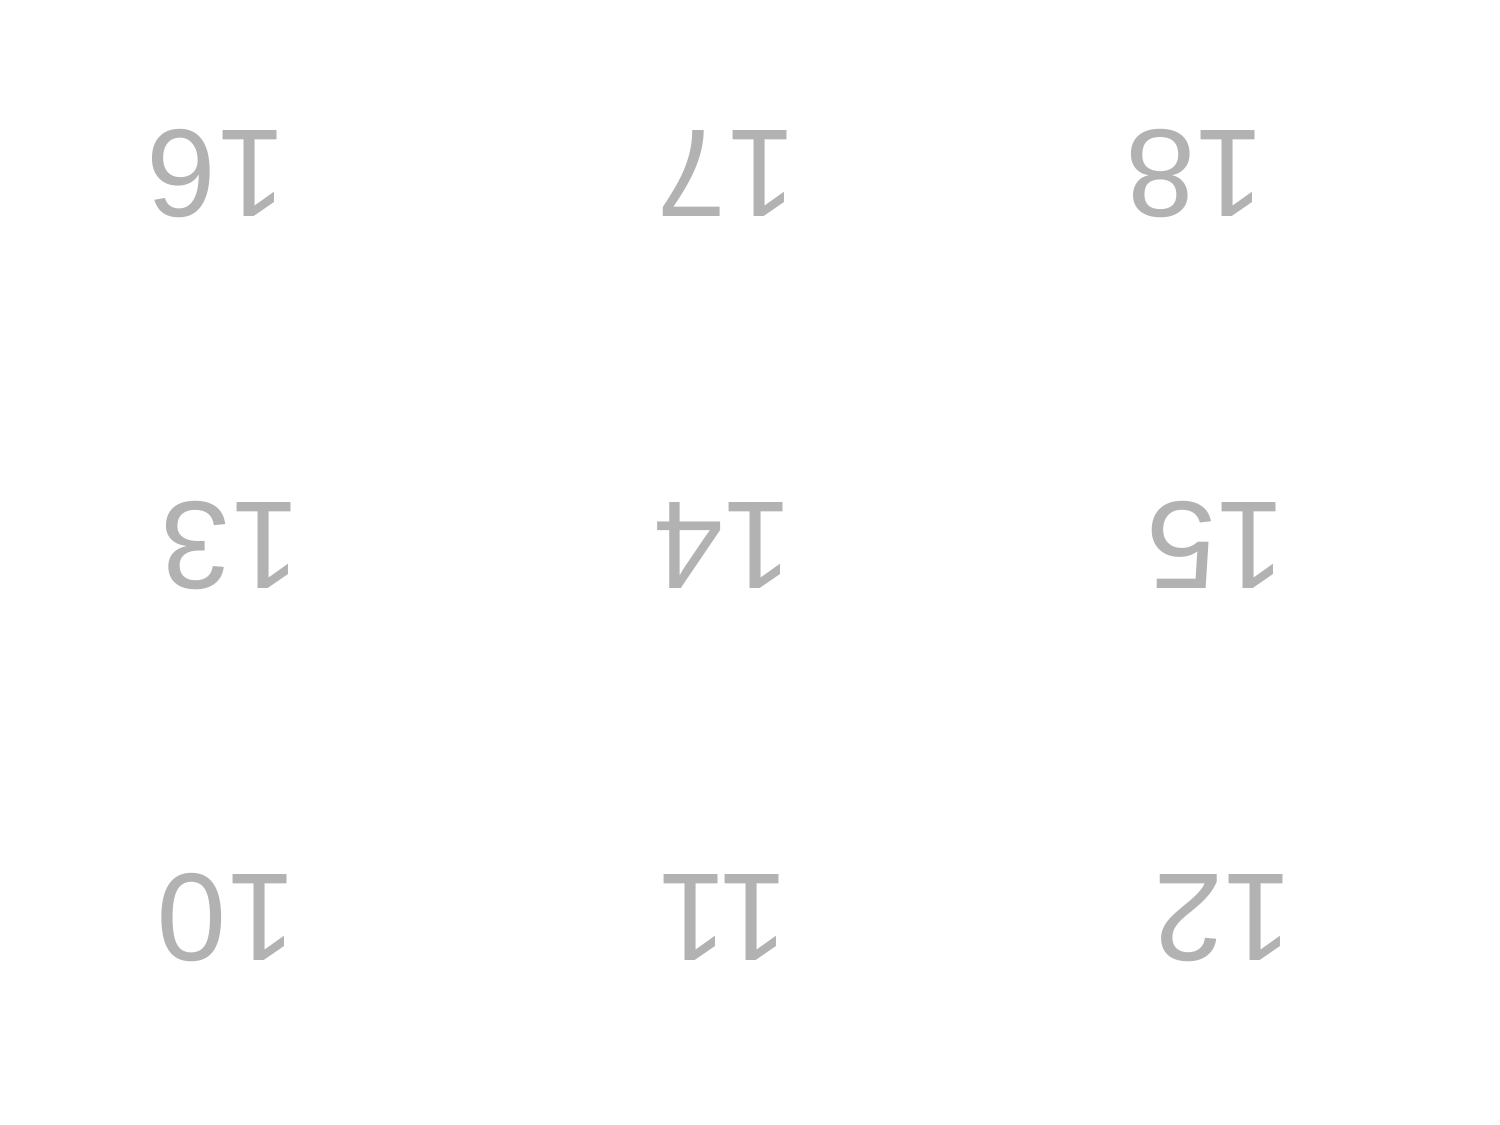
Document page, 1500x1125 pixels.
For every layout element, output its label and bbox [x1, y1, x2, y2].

text_box [4, 0, 1496, 1119]
